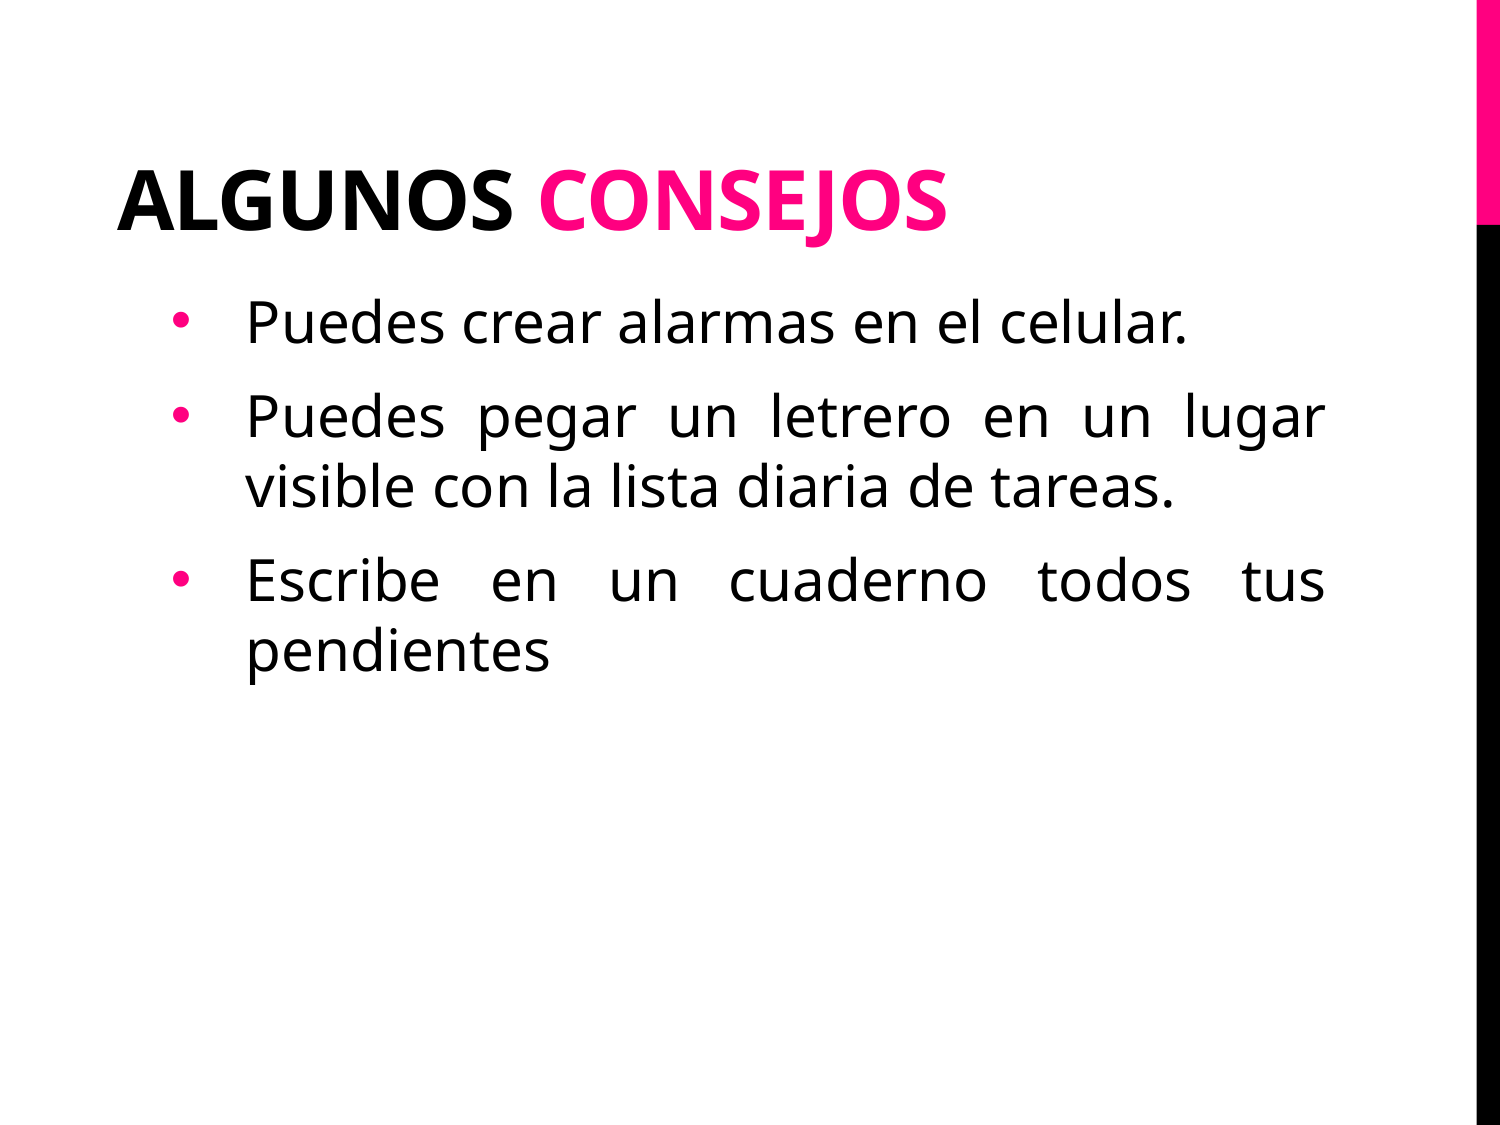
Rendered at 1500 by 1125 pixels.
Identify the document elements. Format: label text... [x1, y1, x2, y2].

title Algunos consejos [102, 37, 1396, 255]
list Puedes crear alarmas en el celular. Puedes pegar un letrero en un lugar visible con la lista diaria de tareas. Escribe en un cuaderno todos tus pendientes [155, 277, 1343, 1050]
